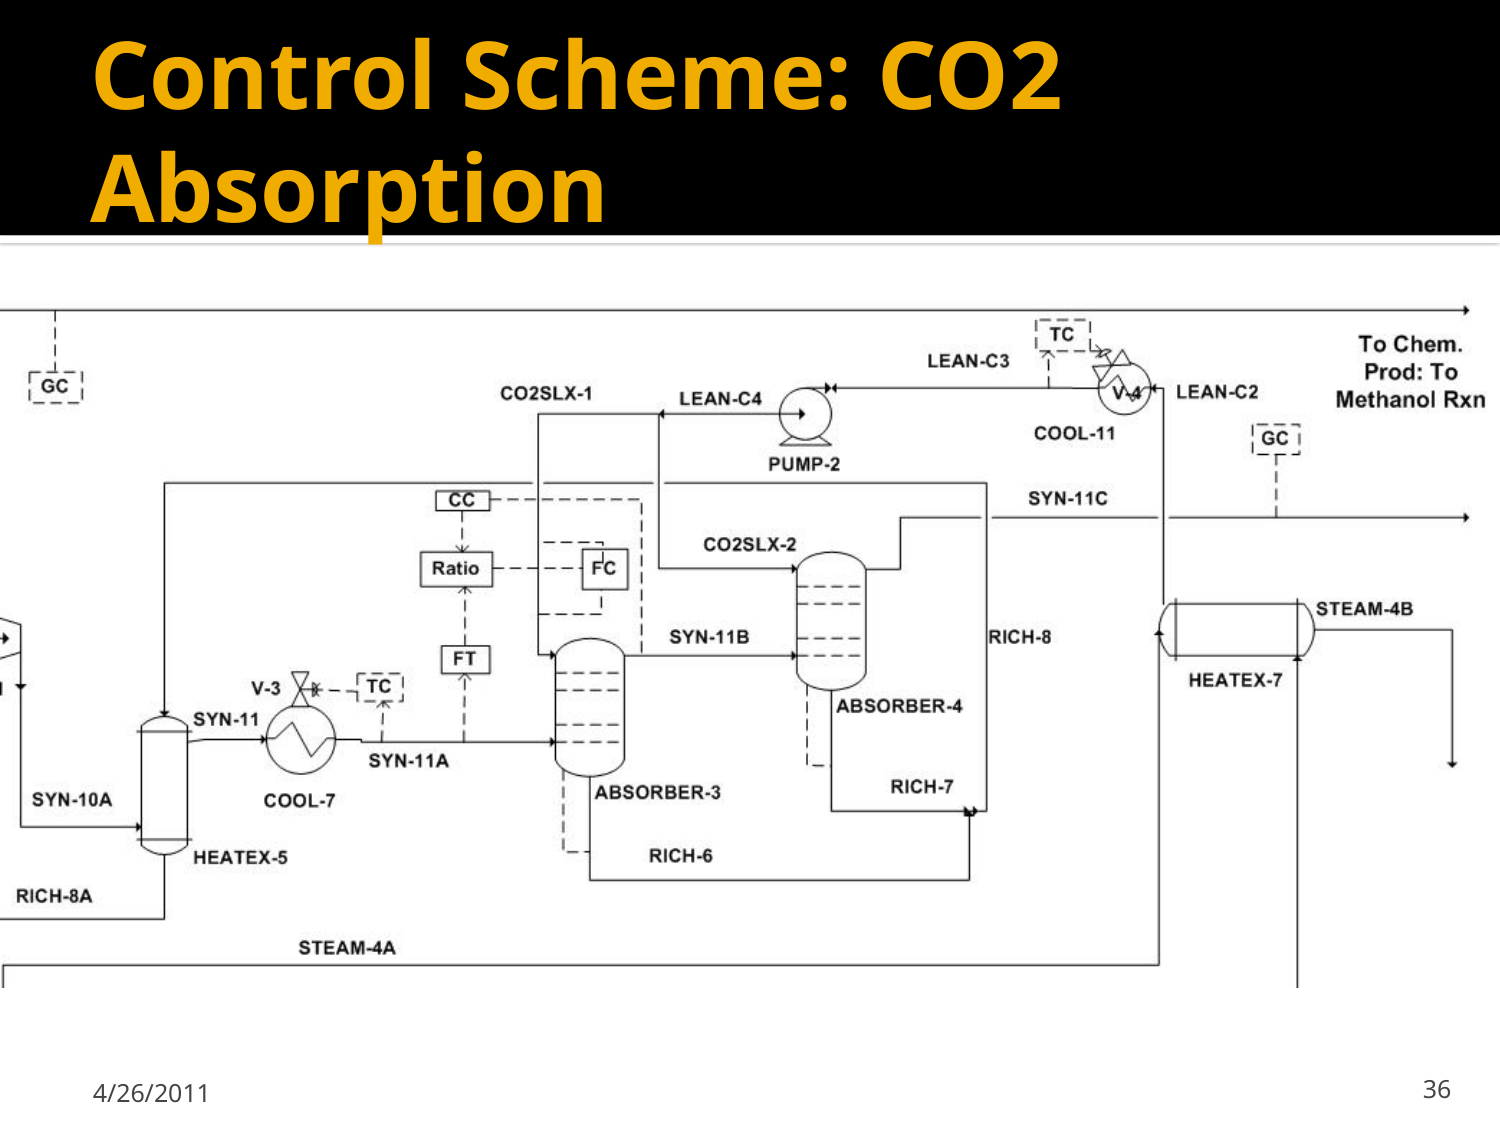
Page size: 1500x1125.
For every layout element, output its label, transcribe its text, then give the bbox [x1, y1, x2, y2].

title Control Scheme: CO2 Absorption [75, 25, 1425, 231]
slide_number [75, 1062, 425, 1108]
slide_number 36 [1345, 1062, 1467, 1108]
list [0, 287, 1488, 988]
